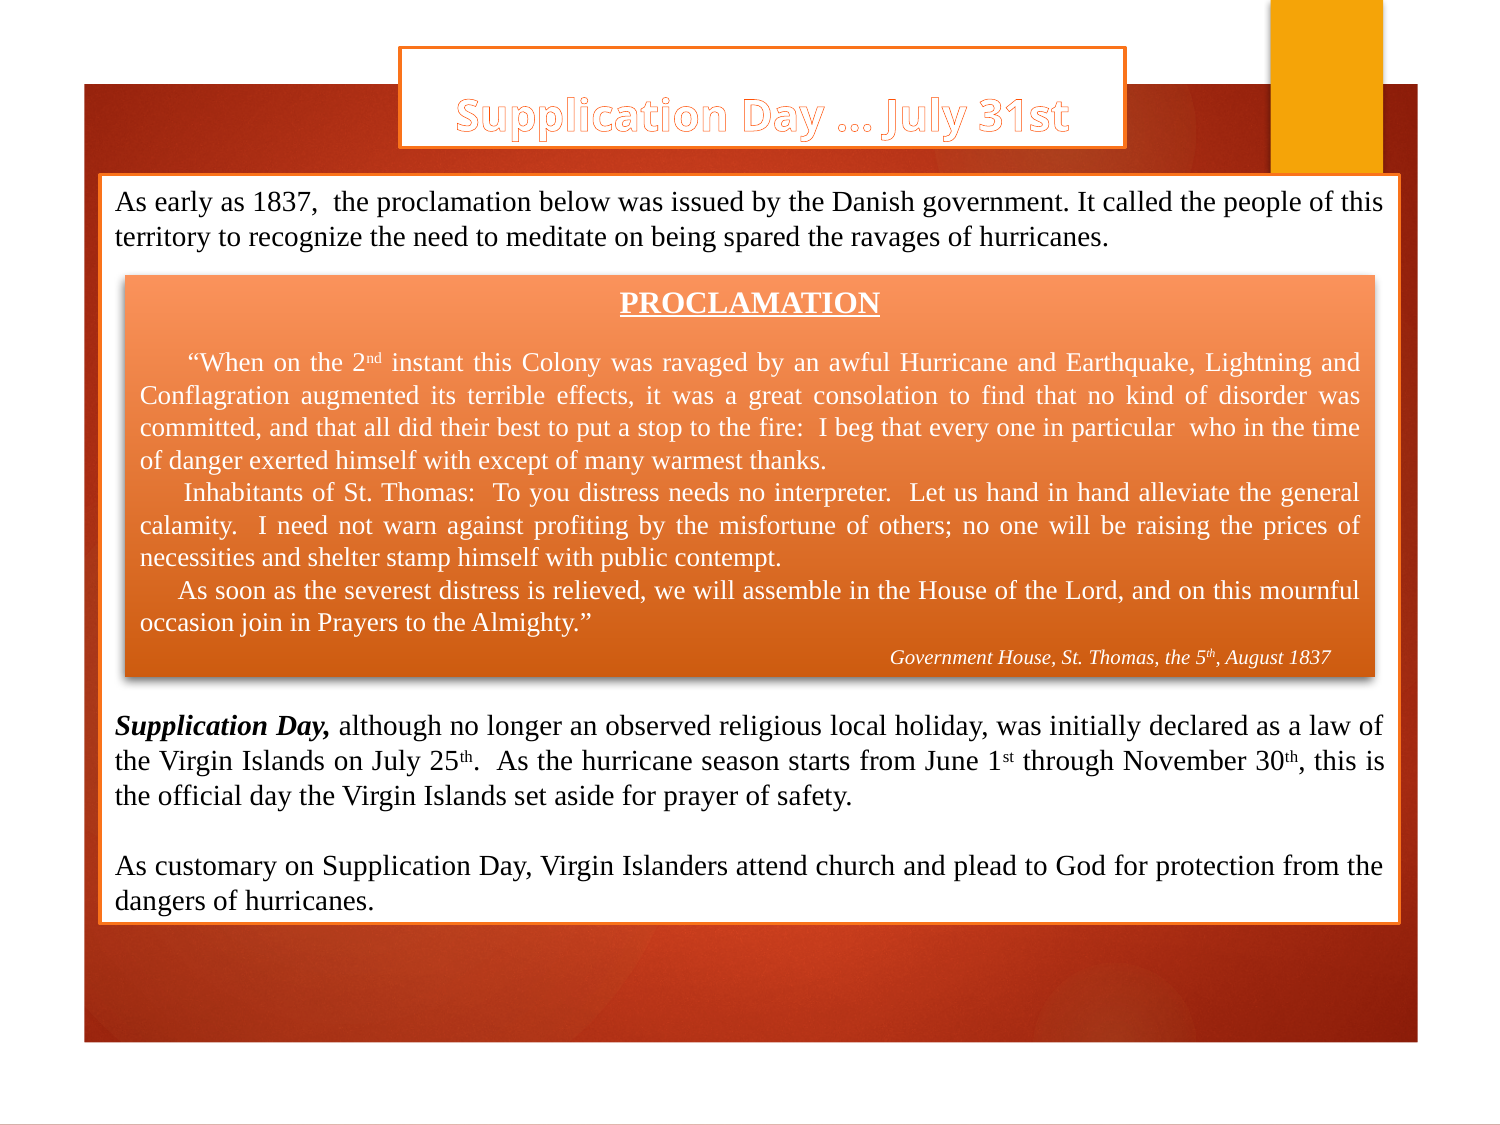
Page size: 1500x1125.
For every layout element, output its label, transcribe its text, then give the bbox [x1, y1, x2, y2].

text_box Supplication Day … July 31st [398, 46, 1127, 149]
text_box PROCLAMATION “When on the 2nd instant this Colony was ravaged by an awful Hurricane and Earthquake, Lightning and Conflagration augmented its terrible effects, it was a great consolation to find that no kind of disorder was committed, and that all did their best to put a stop to the fire: I beg that every one in particular who in the time of danger exerted himself with except of many warmest thanks. Inhabitants of St. Thomas: To you distress needs no interpreter. Let us hand in hand alleviate the general calamity. I need not warn against profiting by the misfortune of others; no one will be raising the prices of necessities and shelter stamp himself with public contempt. As soon as the severest distress is relieved, we will assemble in the House of the Lord, and on this mournful occasion join in Prayers to the Almighty.” Government House, St. Thomas, the 5th, August 1837 [125, 275, 1375, 677]
text_box As early as 1837, the proclamation below was issued by the Danish government. It called the people of this territory to recognize the need to meditate on being spared the ravages of hurricanes. Supplication Day, although no longer an observed religious local holiday, was initially declared as a law of the Virgin Islands on July 25th. As the hurricane season starts from June 1st through November 30th, this is the official day the Virgin Islands set aside for prayer of safety. As customary on Supplication Day, Virgin Islanders attend church and plead to God for protection from the dangers of hurricanes. [98, 173, 1401, 925]
